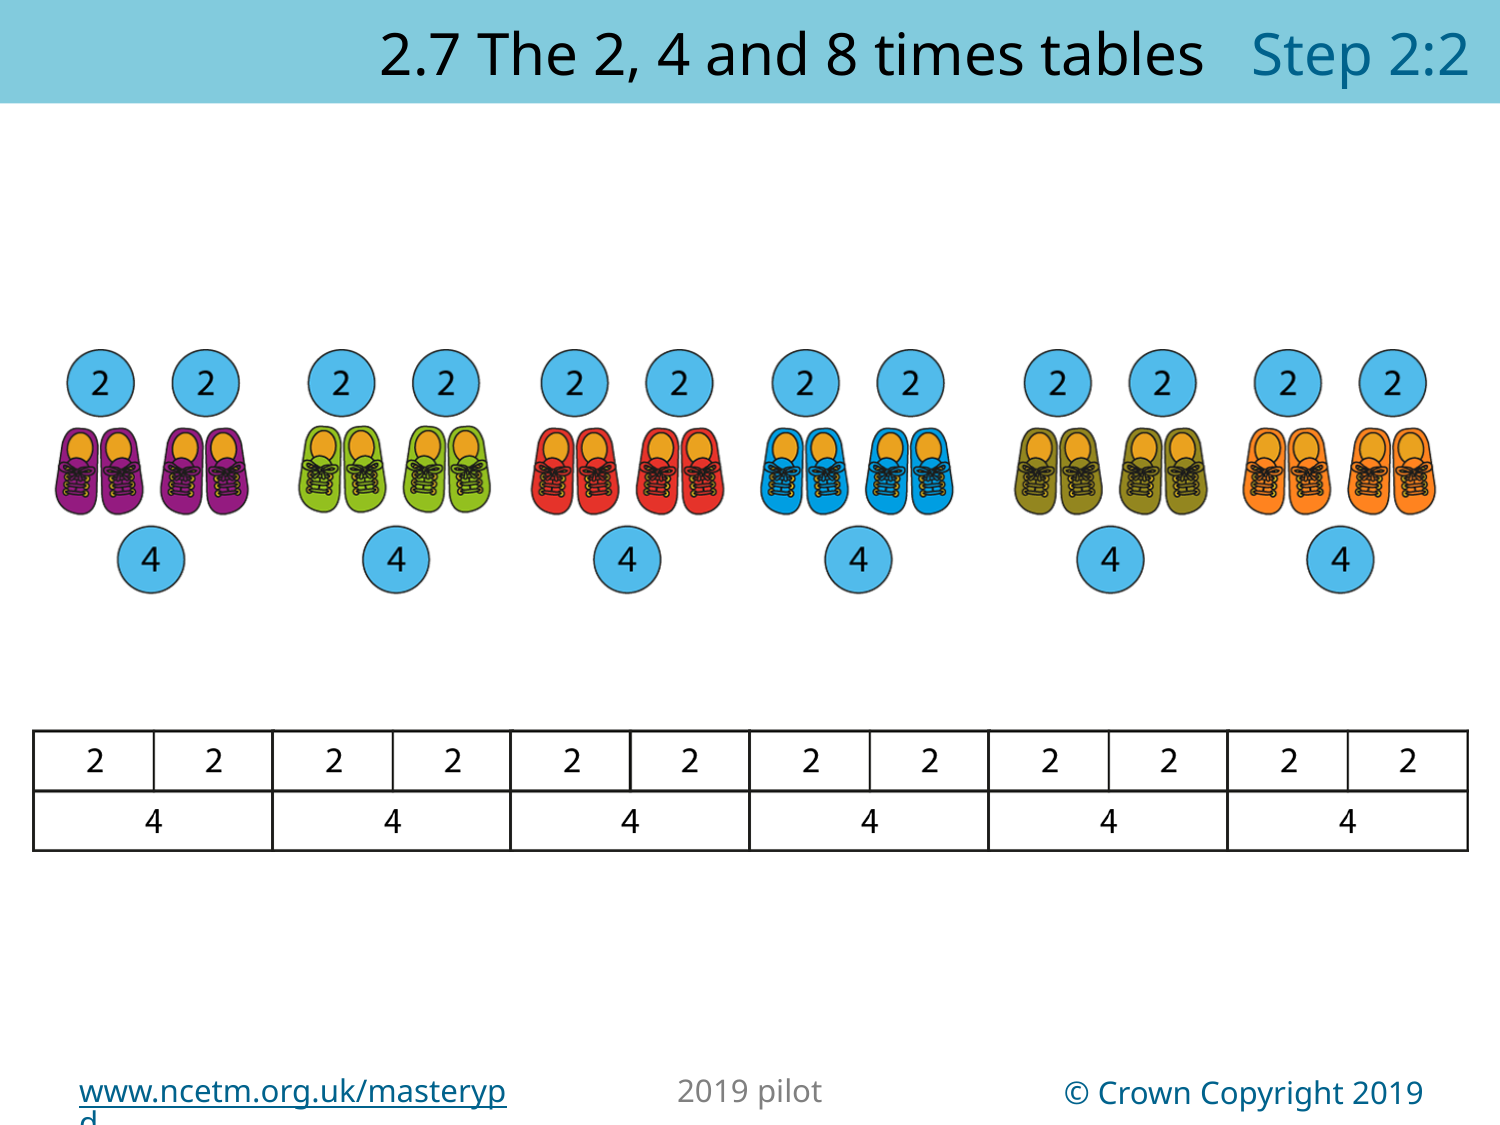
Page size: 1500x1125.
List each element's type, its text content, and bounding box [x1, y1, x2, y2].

picture [991, 349, 1226, 607]
picture [752, 349, 986, 607]
picture [1231, 349, 1465, 607]
picture [32, 719, 1469, 862]
list 2.7 The 2, 4 and 8 times tables Step 2:2 [0, 0, 1500, 104]
picture [511, 349, 745, 607]
picture [25, 349, 508, 607]
